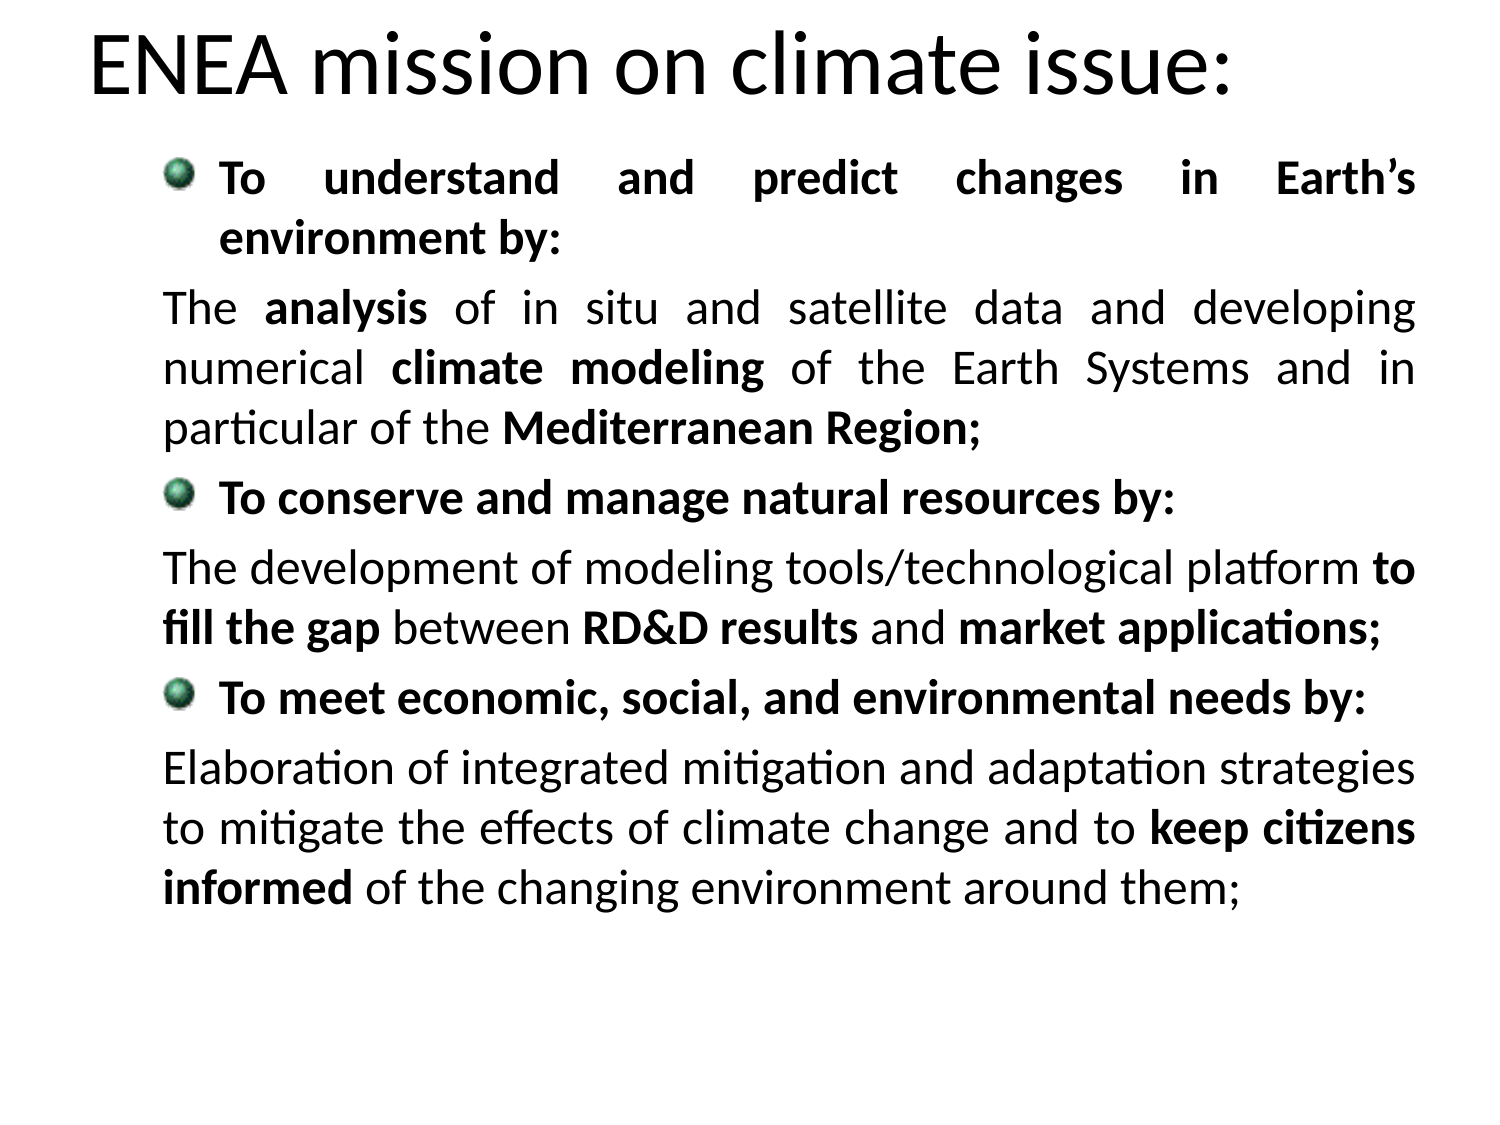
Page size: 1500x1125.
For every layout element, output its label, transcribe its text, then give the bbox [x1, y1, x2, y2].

picture [162, 477, 198, 513]
picture [162, 677, 198, 713]
picture [162, 157, 198, 193]
title ENEA mission on climate issue: [24, 0, 1300, 179]
subtitle To understand and predict changes in Earth’s environment by: The analysis of in situ and satellite data and developing numerical climate modeling of the Earth Systems and in particular of the Mediterranean Region; To conserve and manage natural resources by: The development of modeling tools/technological platform to fill the gap between RD&D results and market applications; To meet economic, social, and environmental needs by: Elaboration of integrated mitigation and adaptation strategies to mitigate the effects of climate change and to keep citizens informed of the changing environment around them; [147, 137, 1432, 1013]
